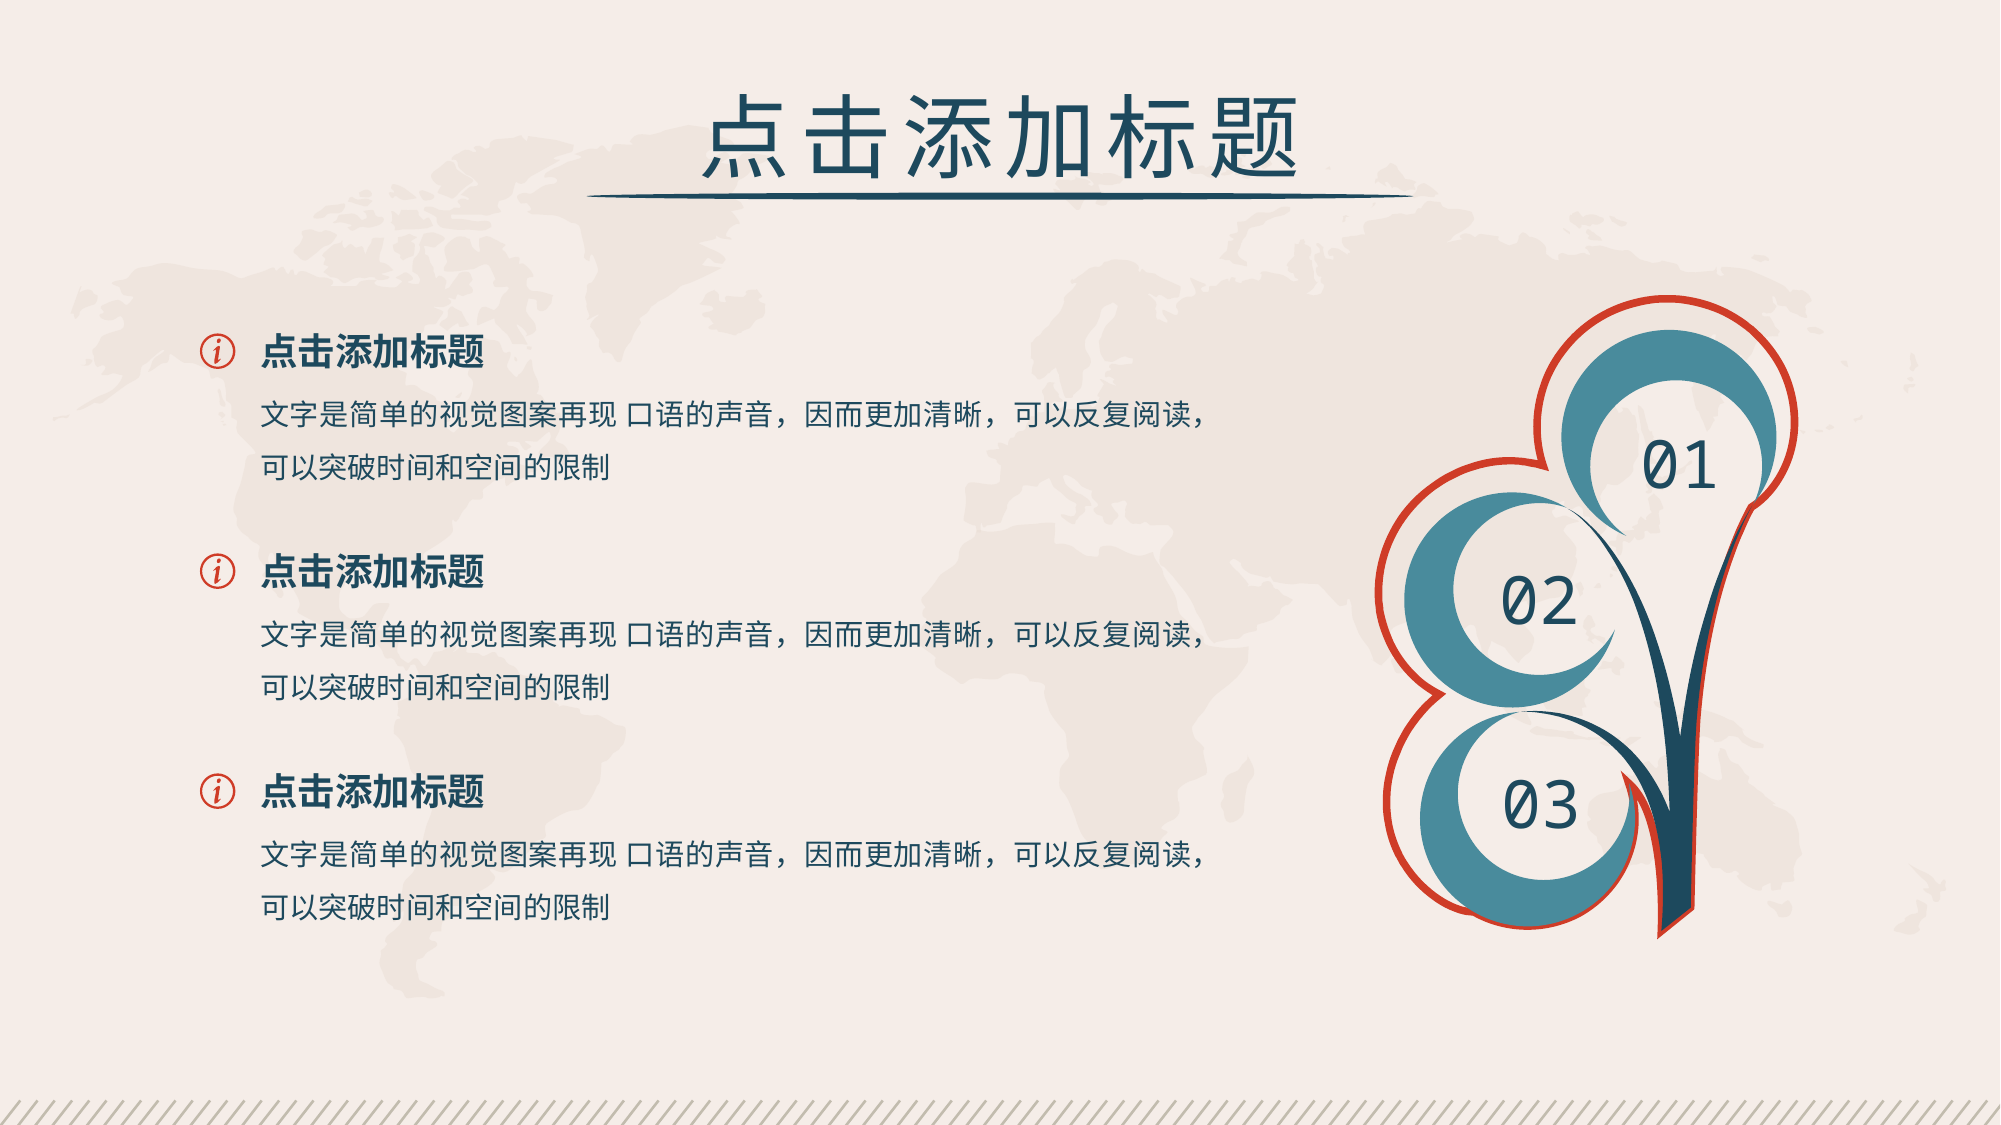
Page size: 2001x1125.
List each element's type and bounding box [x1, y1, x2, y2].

text_box [586, 72, 1414, 200]
text_box [199, 320, 1237, 487]
text_box [199, 760, 1237, 927]
text_box [199, 540, 1237, 707]
text_box [1373, 294, 1802, 942]
